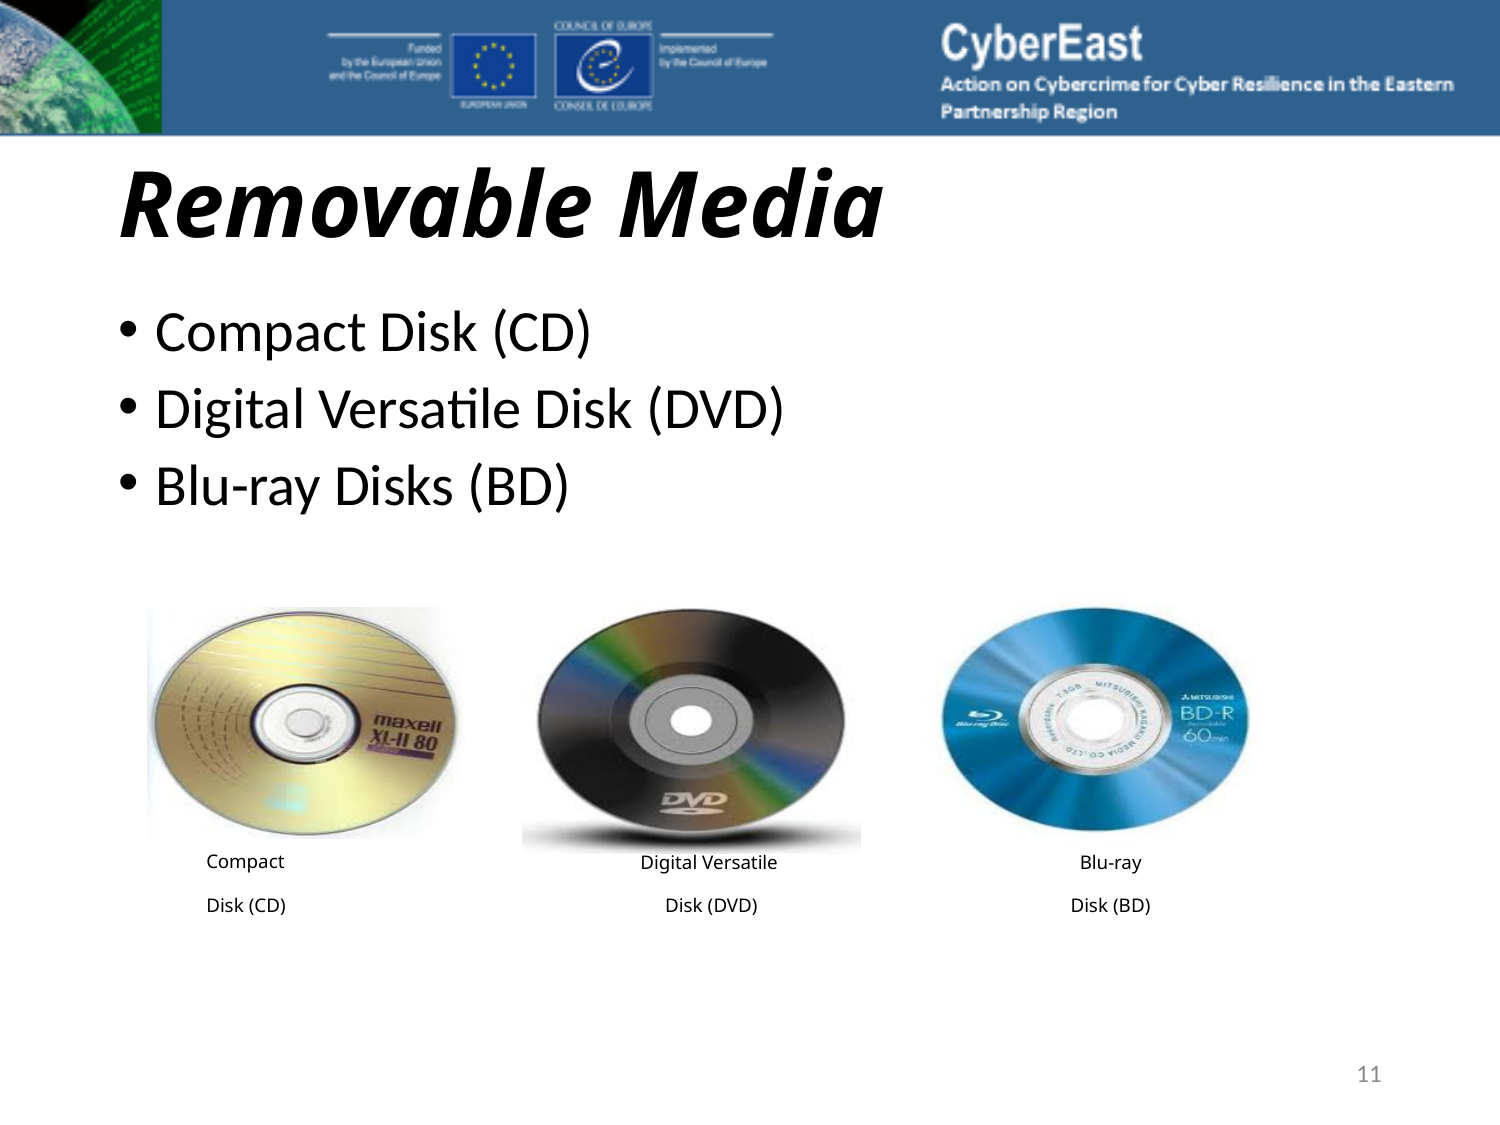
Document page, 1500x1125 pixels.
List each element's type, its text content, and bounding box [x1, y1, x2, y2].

title Removable Media [103, 99, 1397, 299]
picture [0, 0, 1500, 1125]
list Compact Disk (CD) Digital Versatile Disk (DVD) Blu-ray Disks (BD) [103, 299, 1397, 1014]
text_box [147, 585, 1280, 930]
slide_number 11 [1059, 1042, 1397, 1103]
